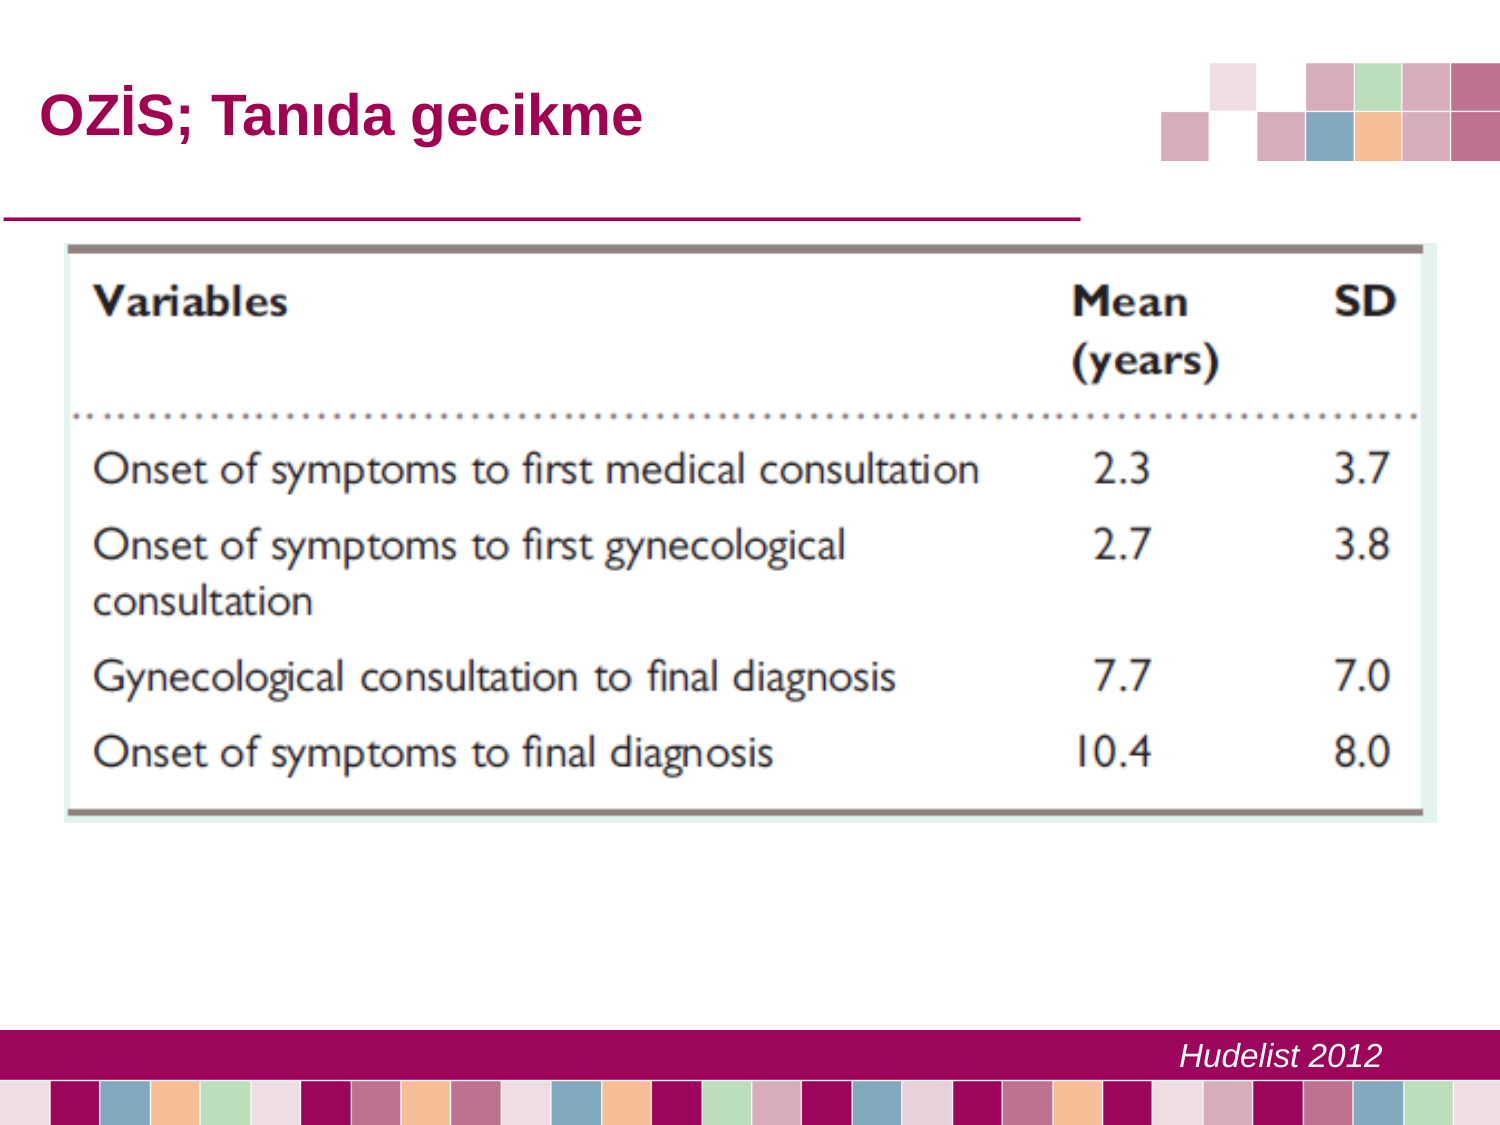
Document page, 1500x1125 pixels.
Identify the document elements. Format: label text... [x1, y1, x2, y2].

picture [0, 212, 1088, 227]
picture [1149, 62, 1500, 161]
picture [64, 243, 1437, 823]
picture [0, 1030, 1500, 1125]
title OZİS; Tanıda gecikme [24, 12, 1138, 213]
text_box Hudelist 2012 [1164, 1026, 1398, 1082]
